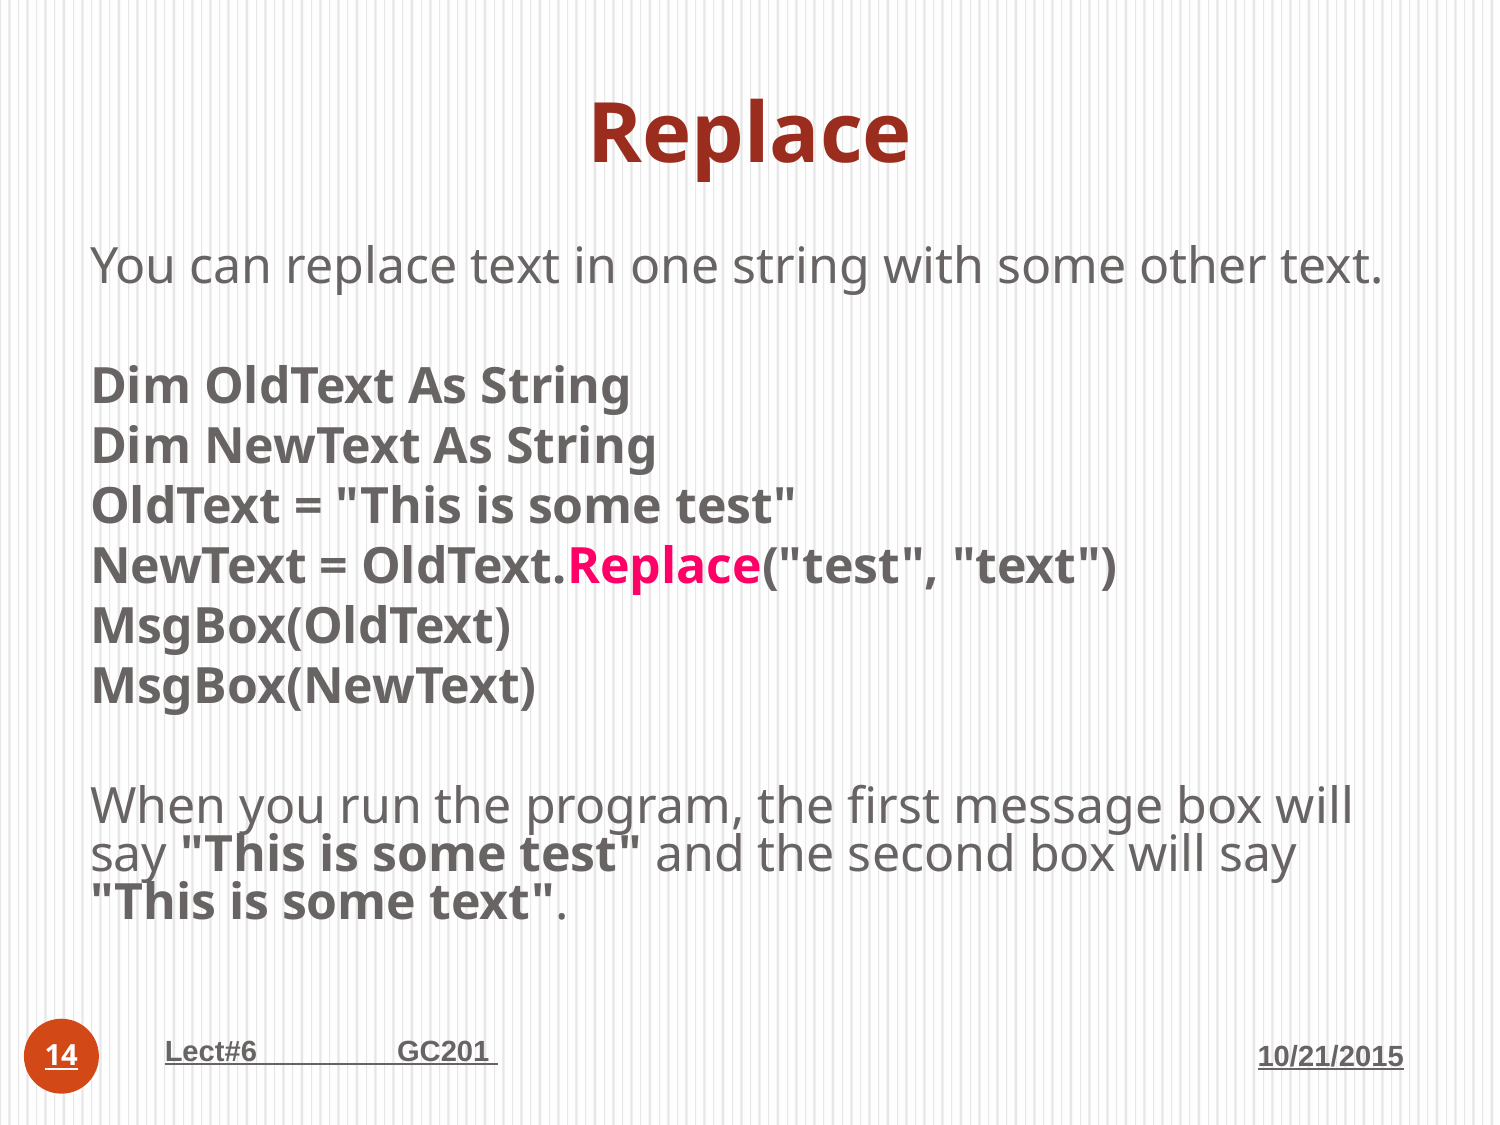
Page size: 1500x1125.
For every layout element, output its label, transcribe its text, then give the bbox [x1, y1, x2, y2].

slide_number 14 [23, 1018, 99, 1094]
title Replace [74, 12, 1426, 254]
footer Lect#6 GC201 [150, 1012, 800, 1088]
subtitle You can replace text in one string with some other text. Dim OldText As String Dim NewText As String OldText = "This is some test" NewText = OldText.Replace("test", "text") MsgBox(OldText) MsgBox(NewText) When you run the program, the first message box will say "This is some test" and the second box will say "This is some text". [74, 254, 1413, 1013]
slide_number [1012, 1015, 1419, 1094]
